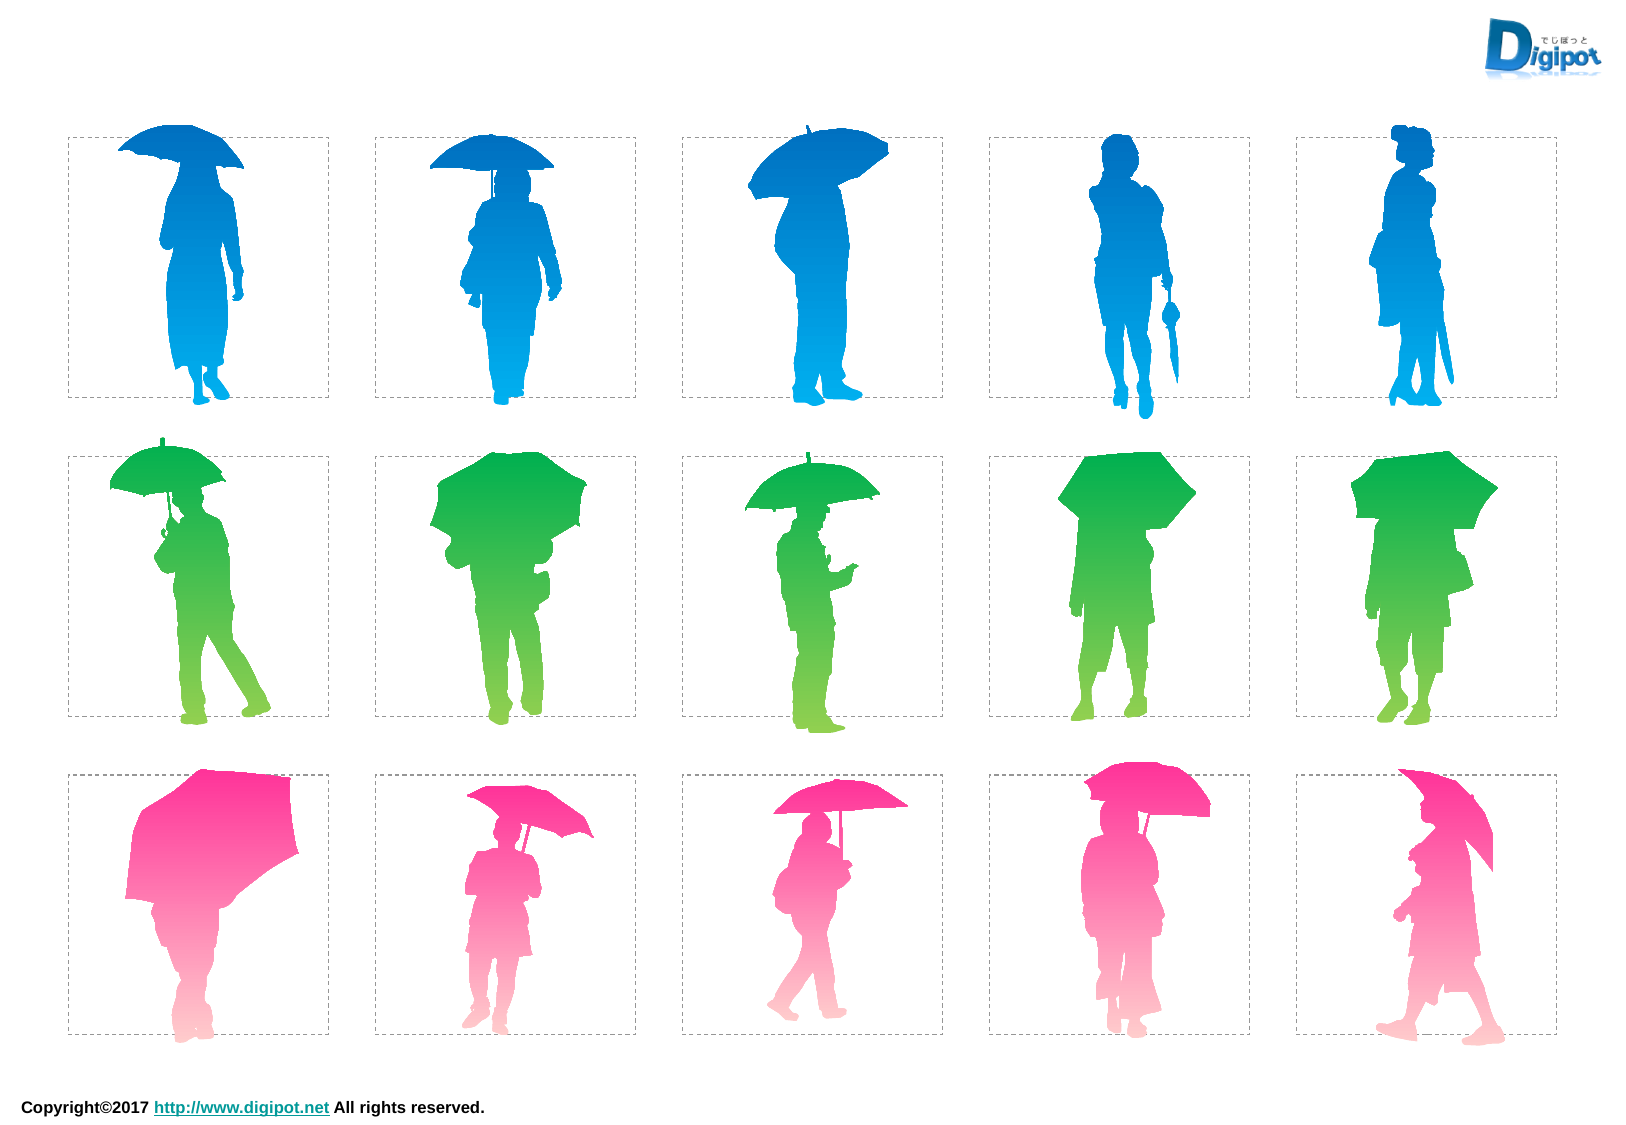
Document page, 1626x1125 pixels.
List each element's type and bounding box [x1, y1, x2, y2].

text_box [1057, 451, 1197, 722]
text_box [462, 785, 594, 1036]
text_box [1089, 134, 1181, 420]
text_box [430, 134, 562, 405]
text_box [1375, 769, 1506, 1046]
text_box [1081, 761, 1212, 1039]
text_box [1368, 124, 1454, 407]
text_box [429, 451, 588, 725]
text_box [125, 769, 300, 1043]
picture [1485, 18, 1602, 82]
text_box [1350, 451, 1498, 726]
text_box [118, 124, 245, 405]
text_box [109, 437, 272, 725]
text_box [767, 779, 908, 1022]
text_box [744, 451, 880, 734]
text_box [747, 124, 889, 407]
